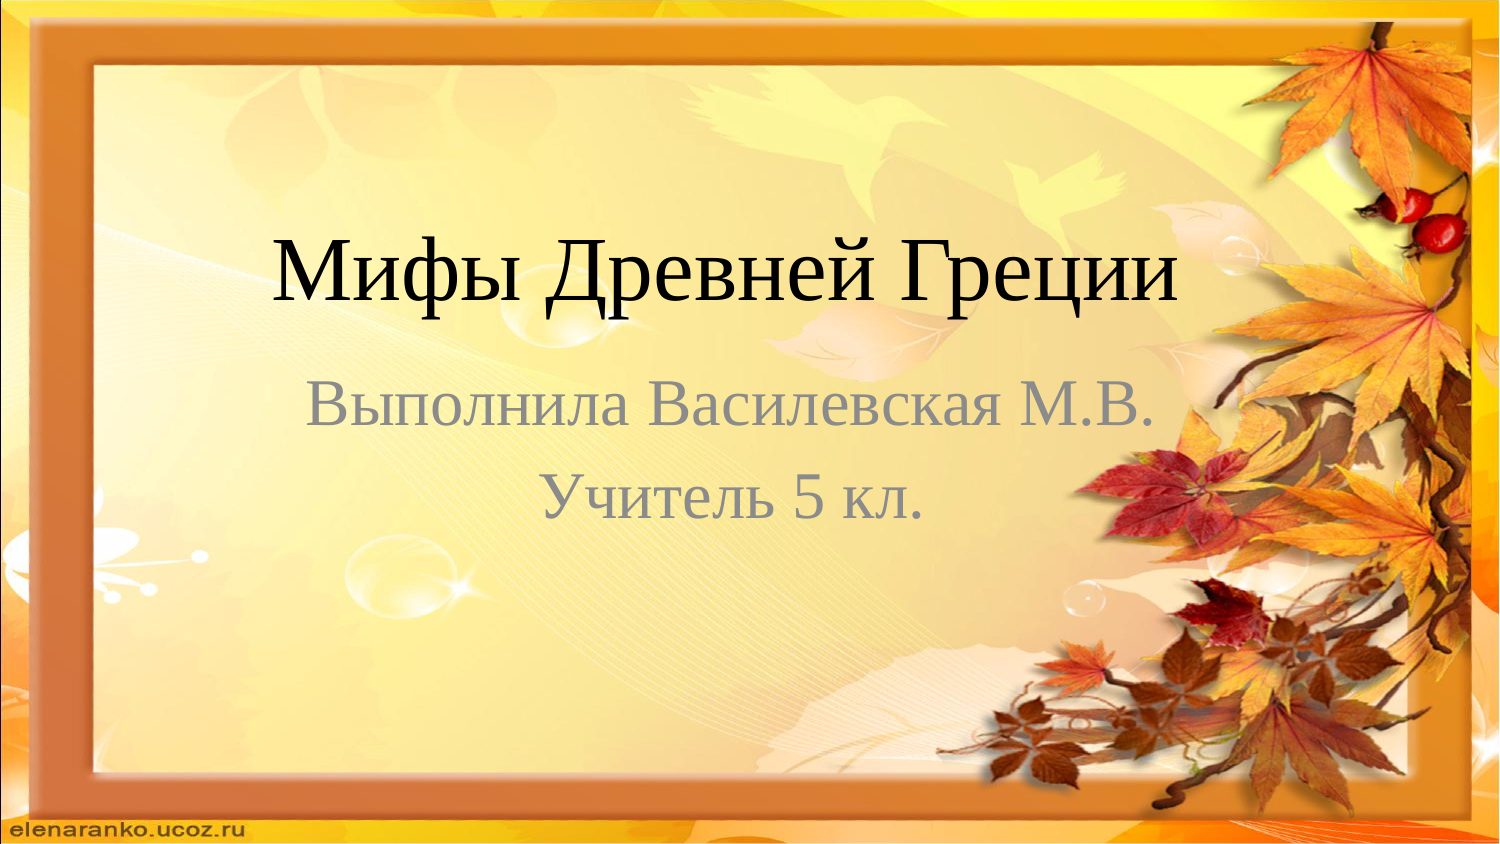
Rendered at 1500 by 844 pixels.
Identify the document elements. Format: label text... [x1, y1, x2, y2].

subtitle Выполнила Василевская М.В. Учитель 5 кл. [206, 350, 1257, 567]
picture [0, 0, 1500, 844]
title Мифы Древней Греции [88, 173, 1364, 355]
